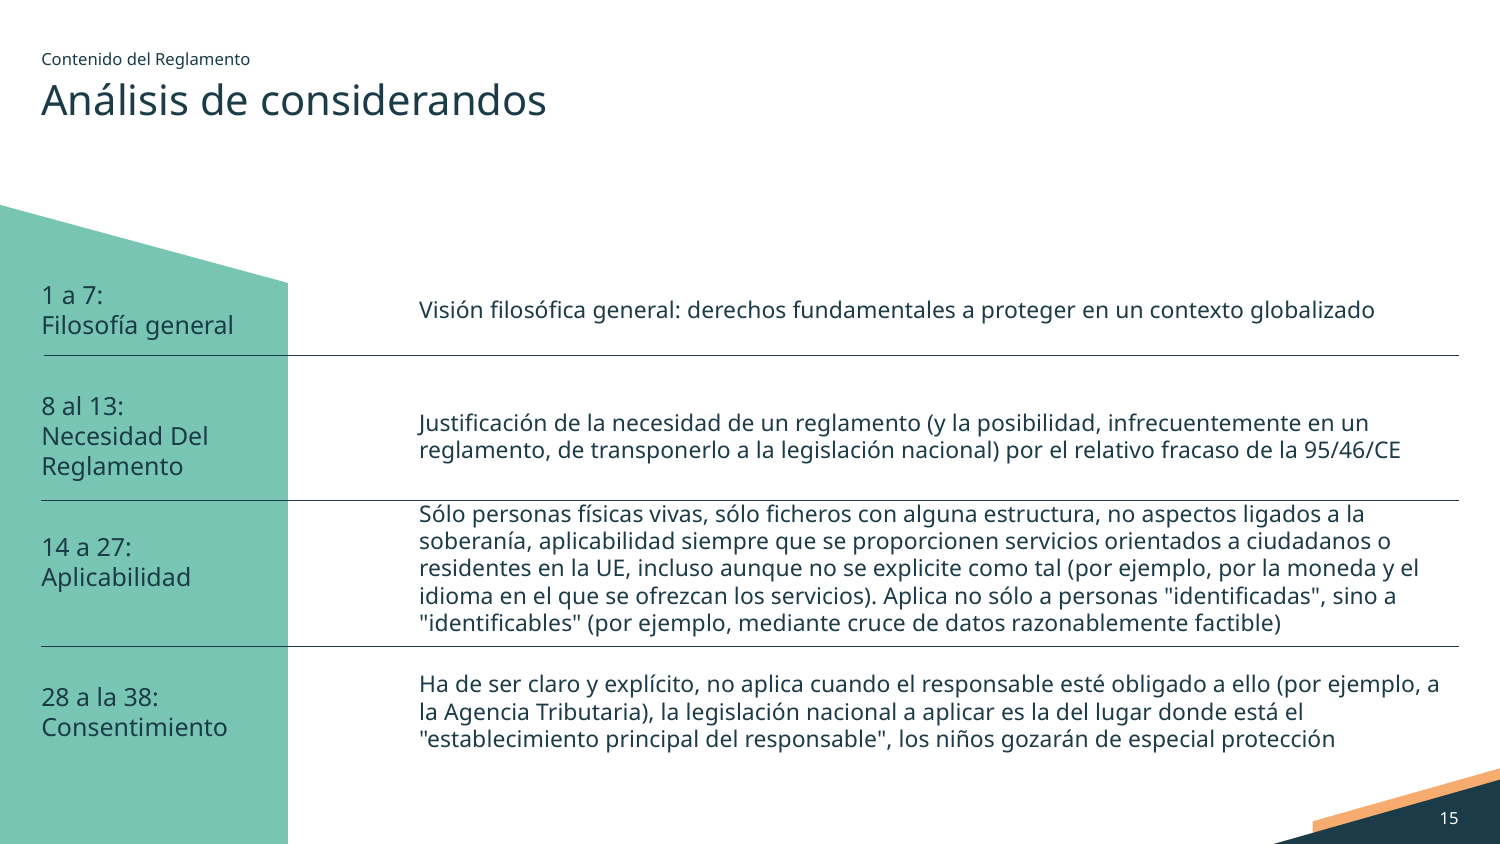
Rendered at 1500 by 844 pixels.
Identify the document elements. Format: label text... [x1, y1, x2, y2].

text_box Visión filosófica general: derechos fundamentales a proteger en un contexto globalizado [419, 280, 1459, 340]
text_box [41, 355, 1459, 647]
text_box [0, 203, 289, 844]
text_box 1 a 7: Filosofía general [41, 280, 273, 340]
title Análisis de considerandos [41, 79, 1459, 193]
text_box 28 a la 38: Consentimiento [41, 681, 273, 741]
list Contenido del Reglamento [41, 43, 1459, 75]
text_box Ha de ser claro y explícito, no aplica cuando el responsable esté obligado a ello (por ejemplo, a la Agencia Tributaria), la legislación nacional a aplicar es la del lugar donde está el "establecimiento principal del responsable", los niños gozarán de especial protección [419, 681, 1459, 741]
